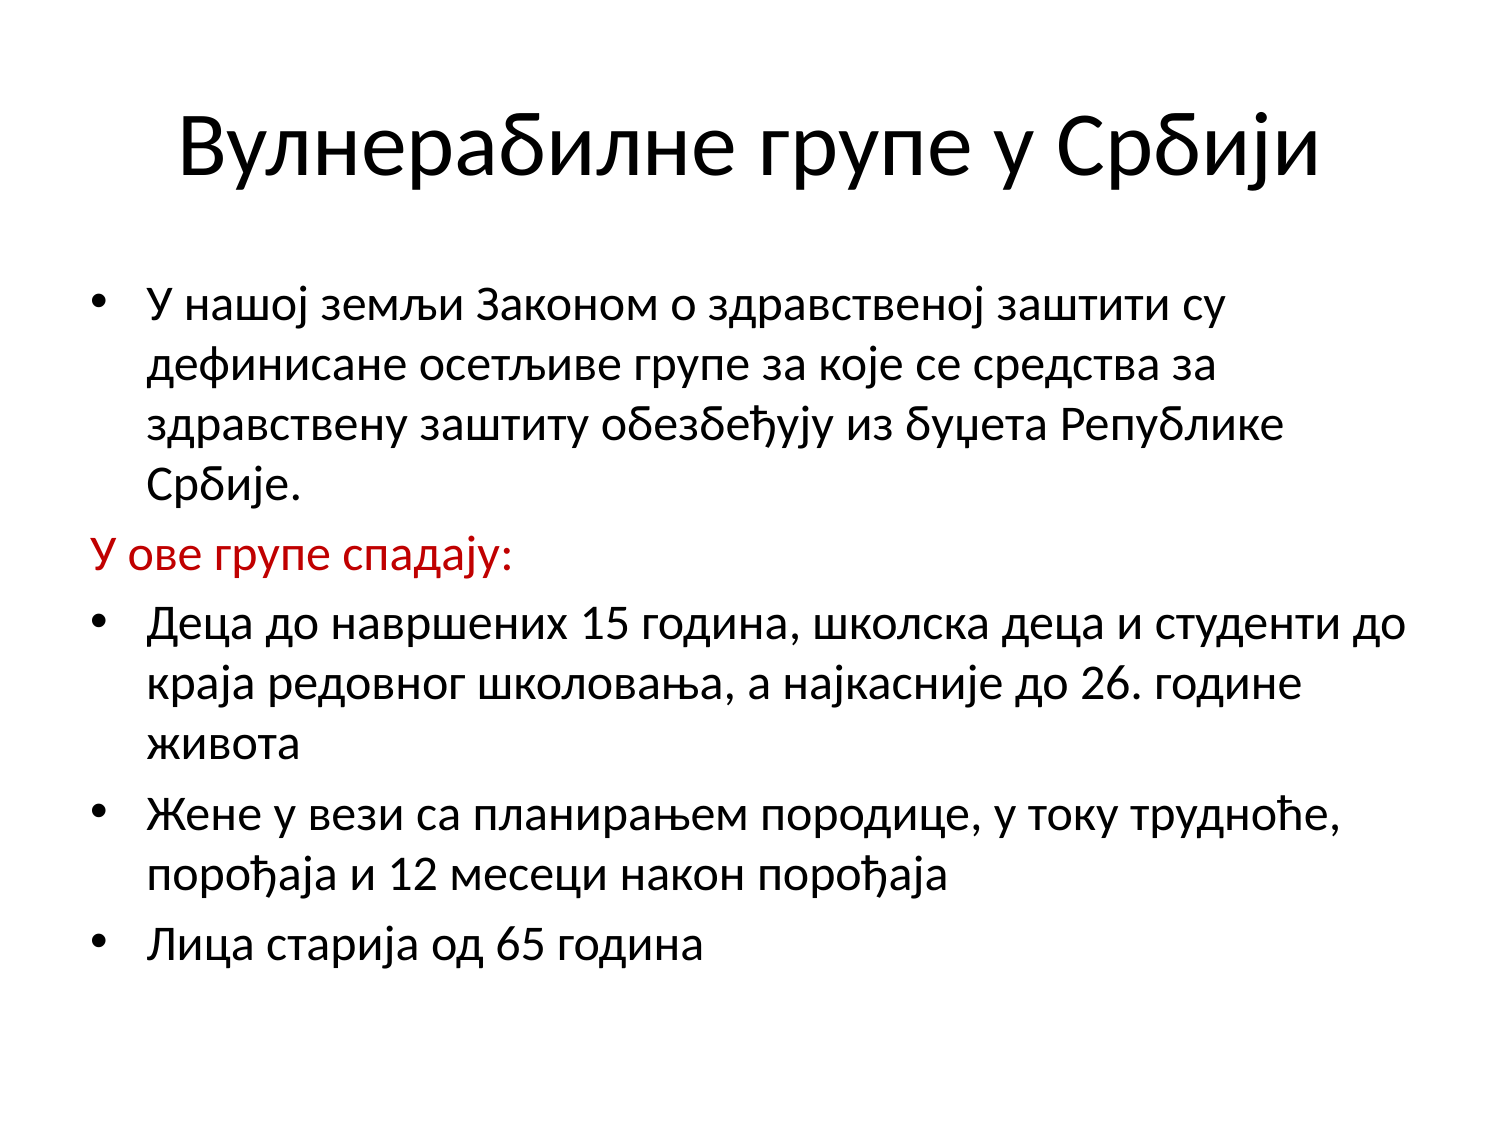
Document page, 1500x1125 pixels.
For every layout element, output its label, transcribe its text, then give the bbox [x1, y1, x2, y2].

title Вулнерабилне групе у Србији [75, 45, 1425, 233]
list У нашој земљи Законом о здравственој заштити су дефинисане осетљиве групе за које се средства за здравствену заштиту обезбеђују из буџета Републике Србије. У ове групе спадају: Деца до навршених 15 година, школска деца и студенти до краја редовног школовања, а најкасније до 26. године живота Жене у вези са планирањем породице, у току трудноће, порођаја и 12 месеци након порођаја Лица старија од 65 година [75, 262, 1425, 1005]
